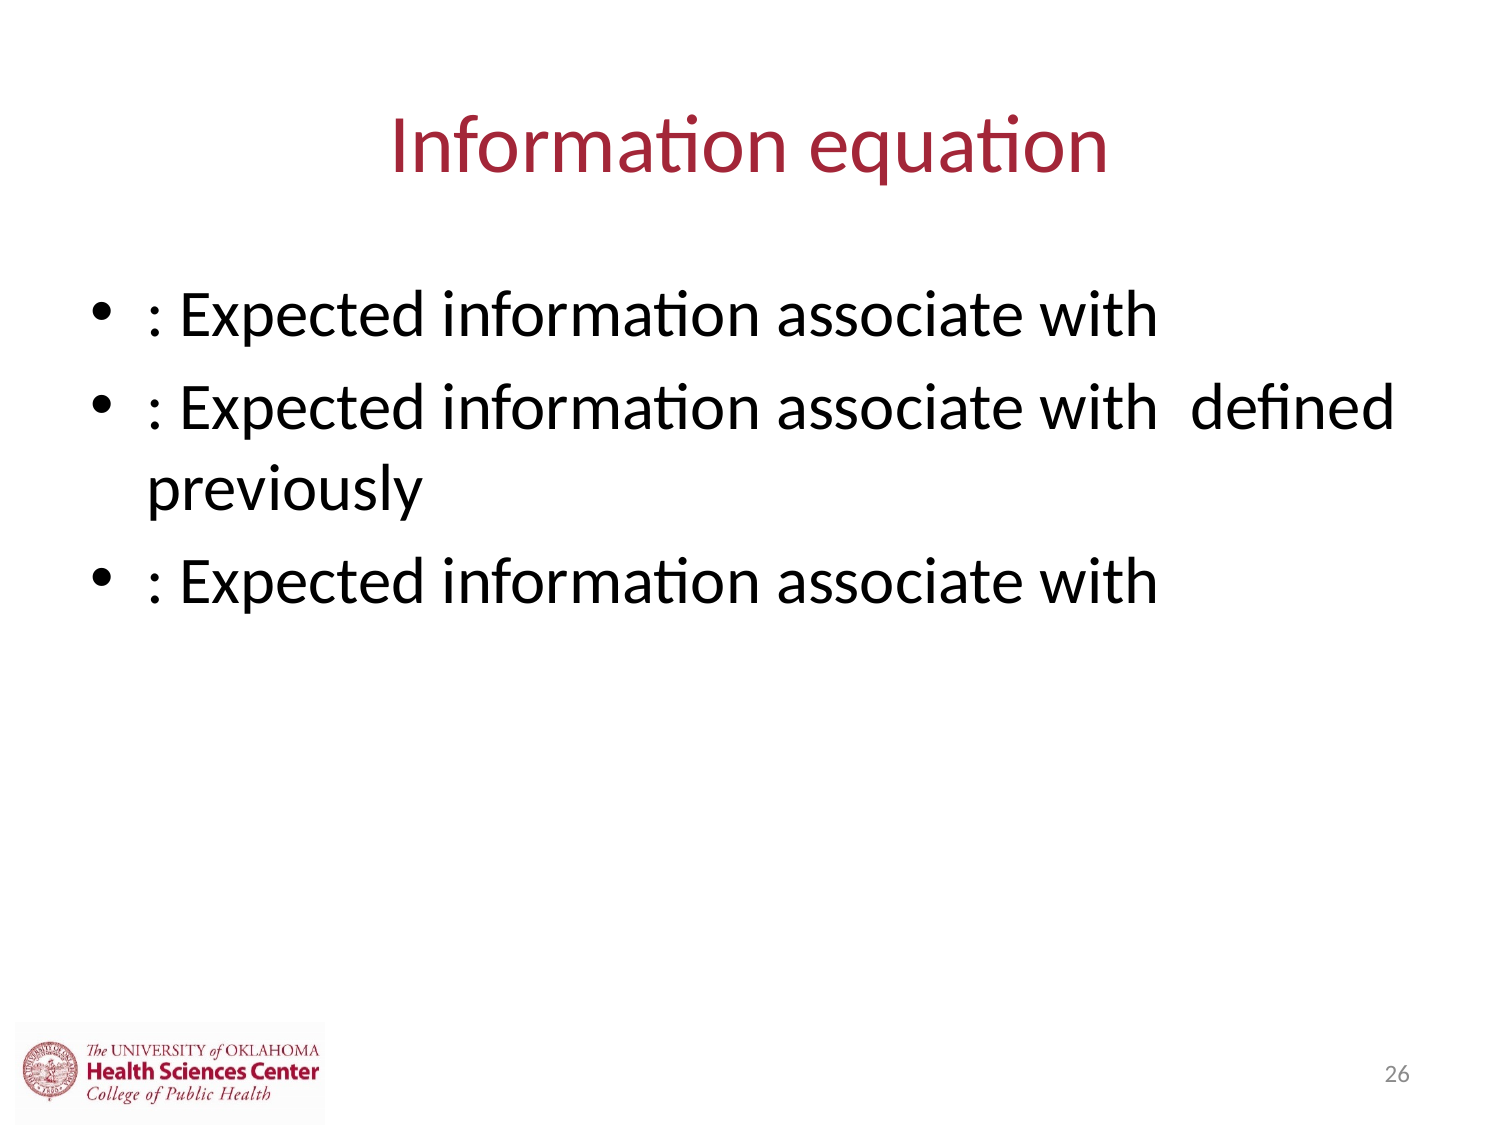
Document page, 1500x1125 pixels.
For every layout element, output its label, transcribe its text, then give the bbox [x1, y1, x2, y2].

picture [15, 1022, 325, 1125]
title Information equation [75, 45, 1425, 233]
slide_number 26 [1074, 1042, 1425, 1103]
